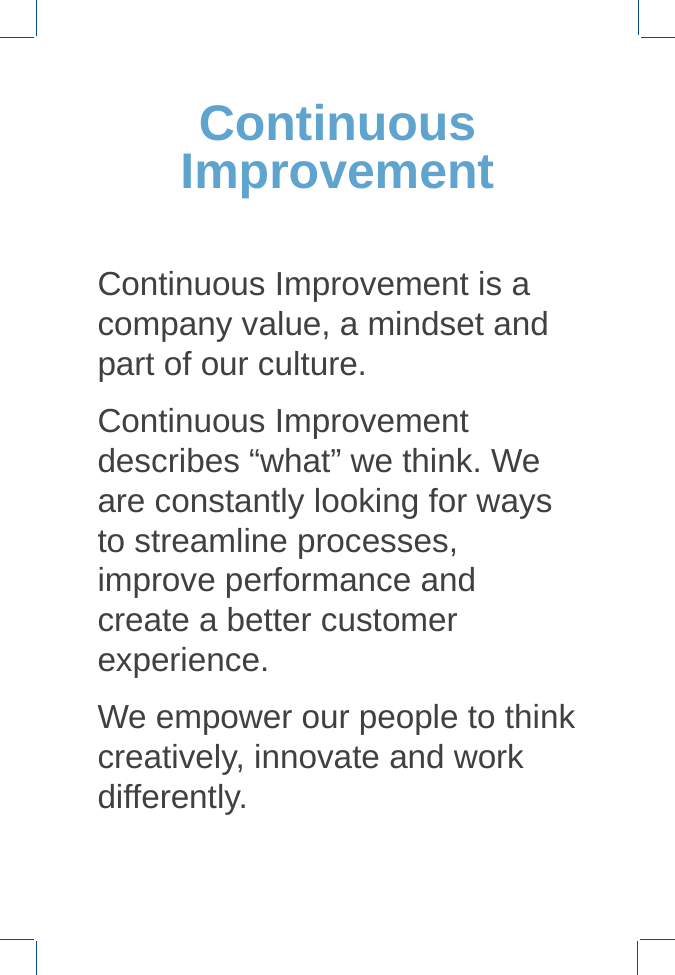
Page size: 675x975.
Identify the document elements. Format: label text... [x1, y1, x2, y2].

title Continuous Improvement [75, 149, 600, 198]
list Continuous Improvement is a company value, a mindset and part of our culture. Continuous Improvement describes “what” we think. We are constantly looking for ways to streamline processes, improve performance and create a better customer experience. We empower our people to think creatively, innovate and work differently. [97, 262, 578, 909]
